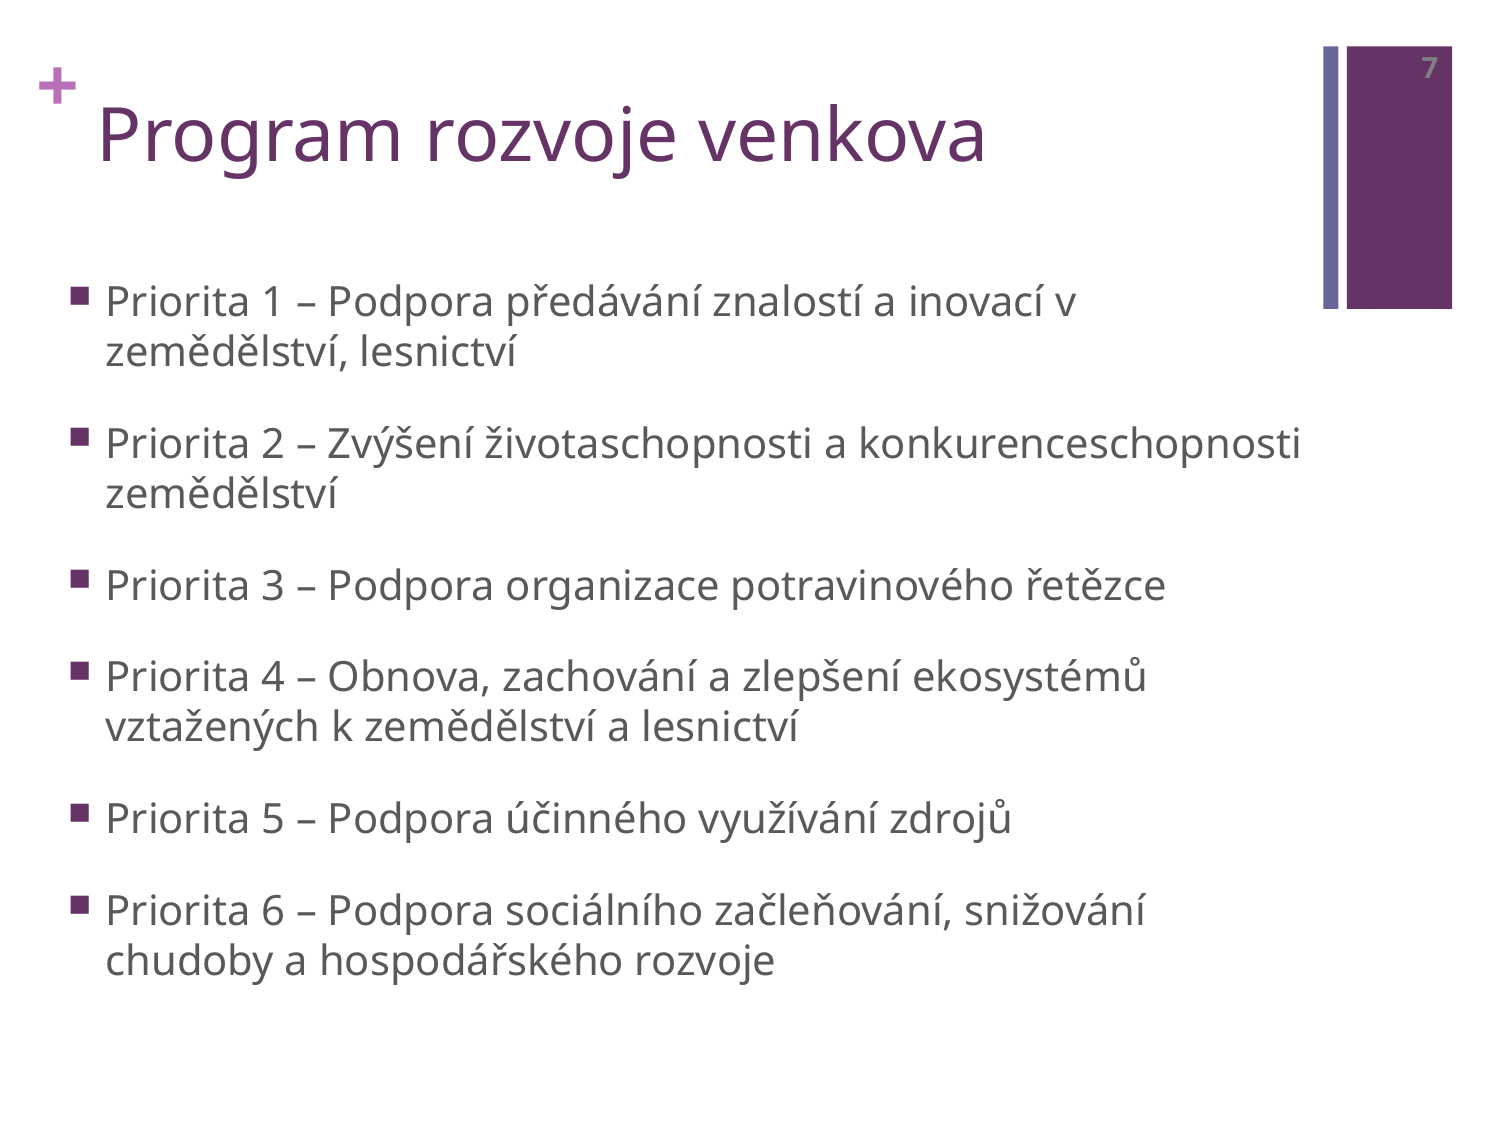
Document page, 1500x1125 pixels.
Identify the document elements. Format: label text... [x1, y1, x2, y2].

list Priorita 1 – Podpora předávání znalostí a inovací v zemědělství, lesnictví Priorita 2 – Zvýšení životaschopnosti a konkurenceschopnosti zemědělství Priorita 3 – Podpora organizace potravinového řetězce Priorita 4 – Obnova, zachování a zlepšení ekosystémů vztažených k zemědělství a lesnictví Priorita 5 – Podpora účinného využívání zdrojů Priorita 6 – Podpora sociálního začleňování, snižování chudoby a hospodářského rozvoje [53, 267, 1322, 1005]
slide_number 7 [1362, 39, 1454, 100]
title Program rozvoje venkova [81, 79, 1322, 263]
